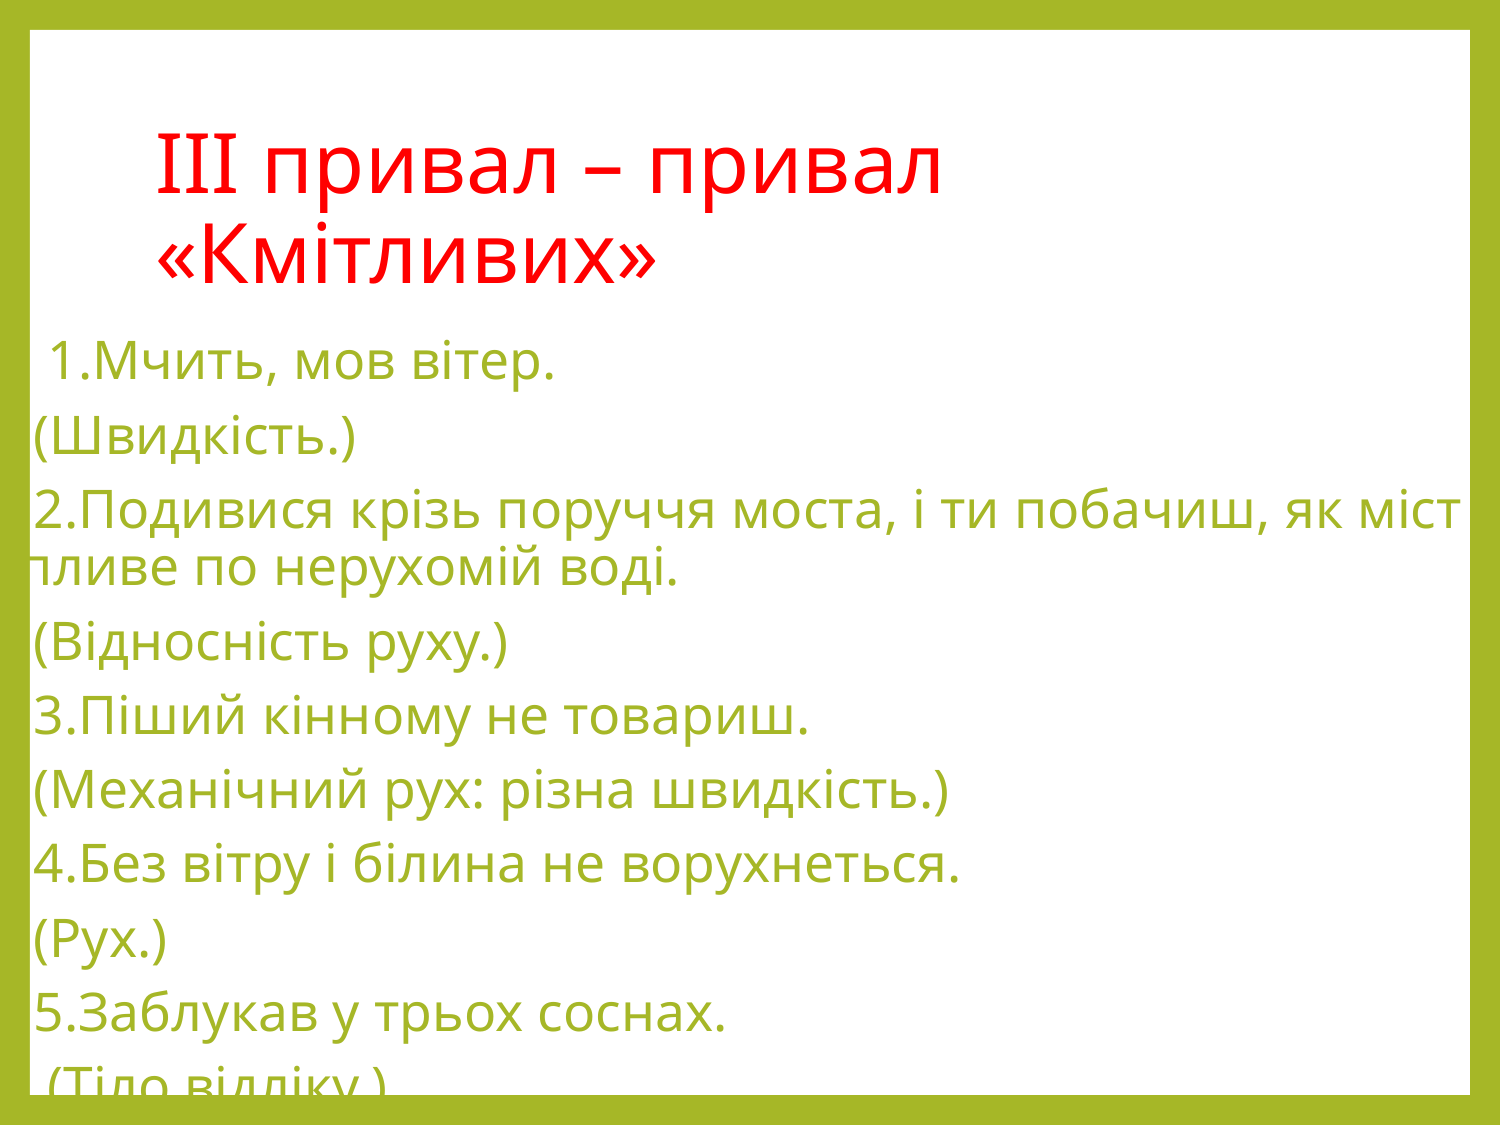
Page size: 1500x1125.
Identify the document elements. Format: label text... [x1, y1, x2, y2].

list 1.Мчить, мов вітер. (Швидкість.) 2.Подивися крізь поруччя моста, і ти побачиш, як міст пливе по нерухомій воді. (Відносність руху.) 3.Піший кінному не товариш. (Механічний рух: різна швидкість.) 4.Без вітру і білина не ворухнеться. (Рух.) 5.Заблукав у трьох соснах. (Тіло відліку.) [0, 326, 1500, 1125]
title ІІІ привал – привал «Кмітливих» [140, 99, 1356, 323]
